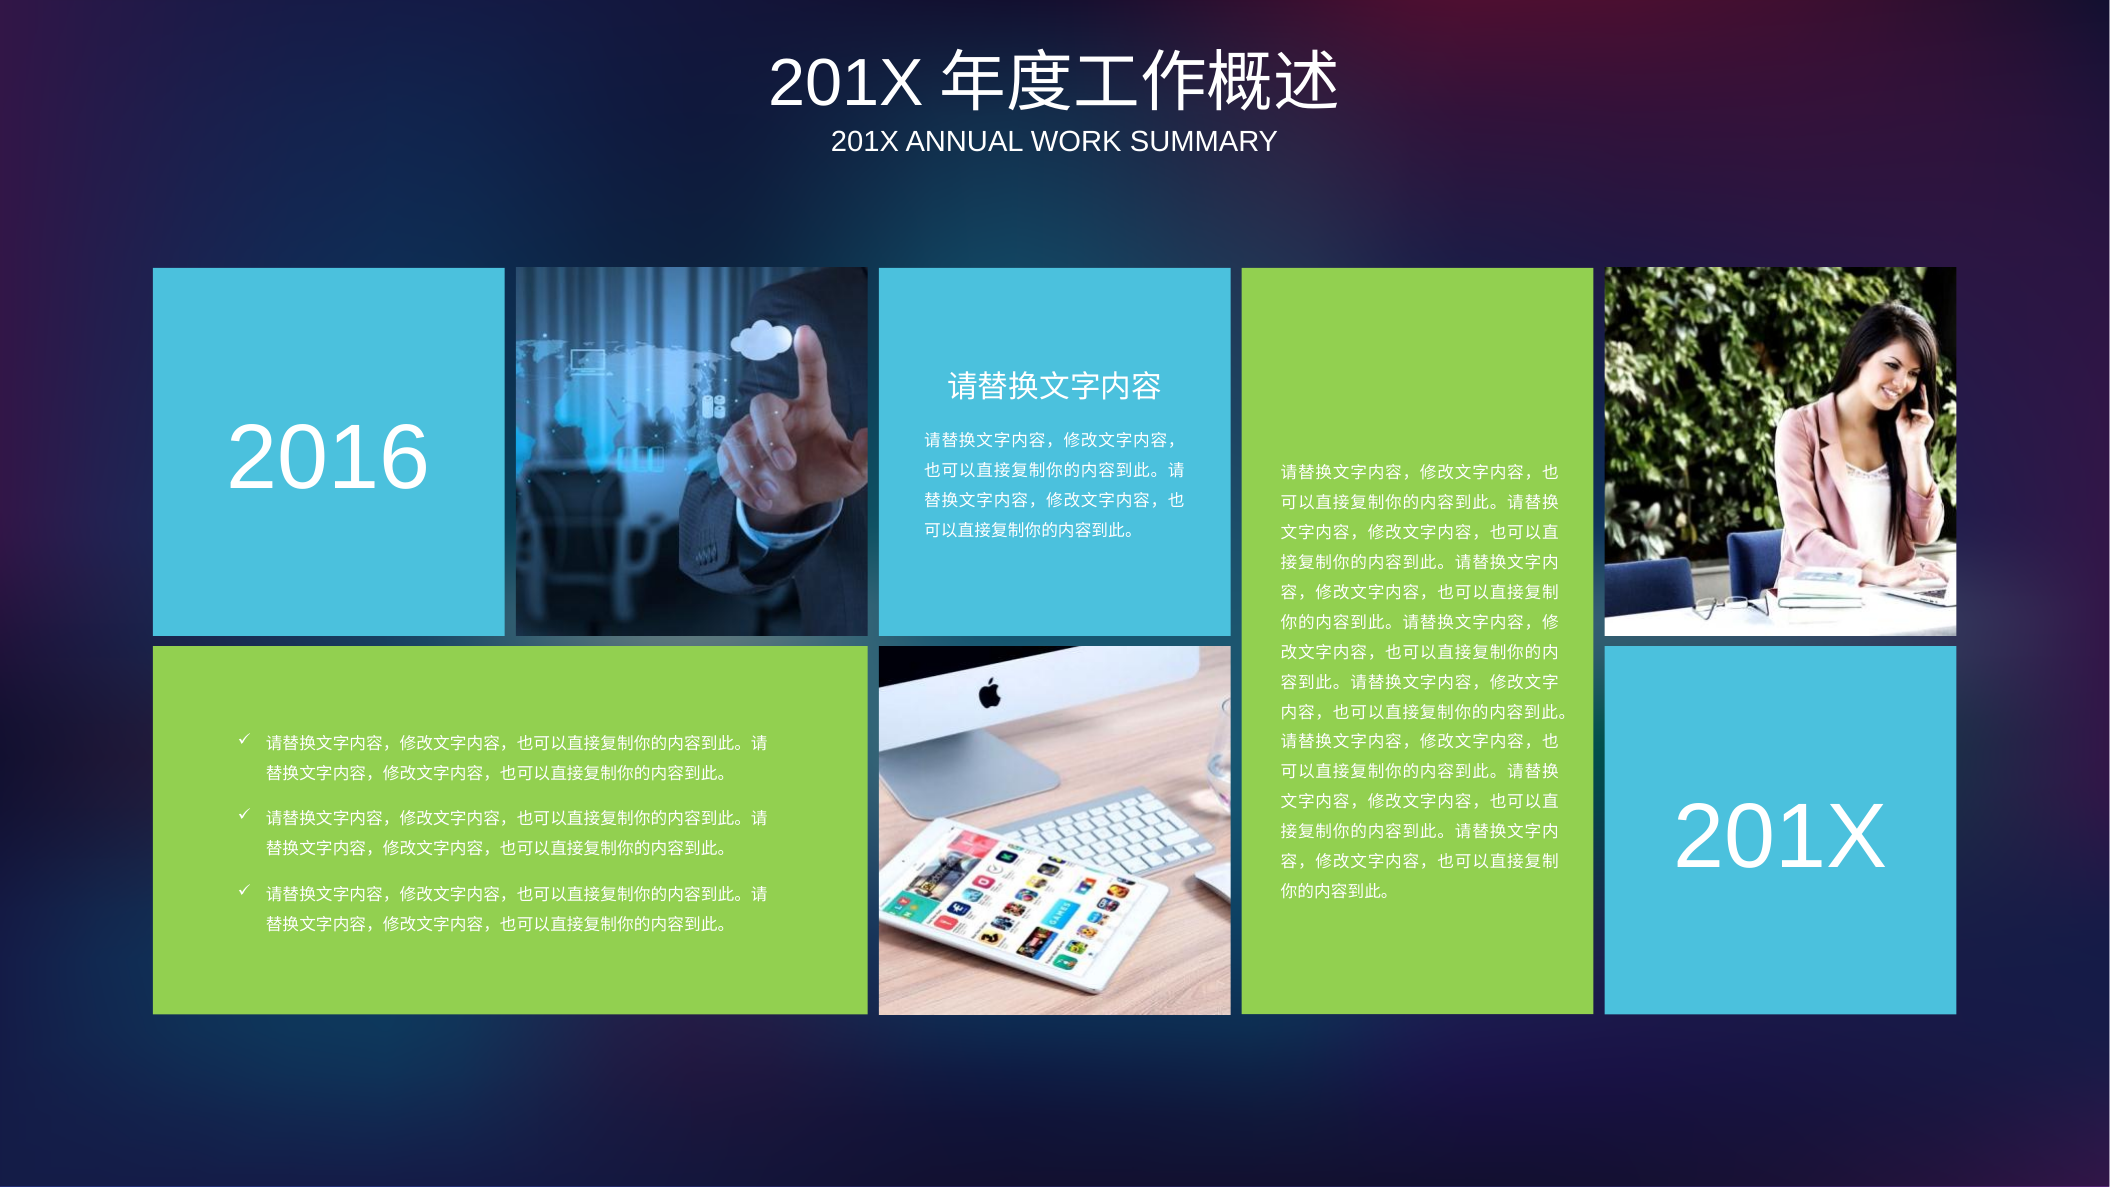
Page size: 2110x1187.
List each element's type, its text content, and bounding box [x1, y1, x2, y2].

text_box [1604, 267, 1957, 637]
text_box 请替换文字内容，修改文字内容，也可以直接复制你的内容到此。请替换文字内容，修改文字内容，也可以直接复制你的内容到此。请替换文字内容，修改文字内容，也可以直接复制你的内容到此。请替换文字内容，修改文字内容，也可以直接复制你的内容到此。请替换文字内容，修改文字内容，也可以直接复制你的内容到此。请替换文字内容，修改文字内容，也可以直接复制你的内容到此。请替换文字内容，修改文字内容，也可以直接复制你的内容到此。请替换文字内容，修改文字内容，也可以直接复制你的内容到此。 [1280, 451, 1560, 902]
text_box 请替换文字内容 [924, 366, 1186, 404]
text_box [1241, 267, 1594, 1015]
text_box 请替换文字内容，修改文字内容，也可以直接复制你的内容到此。请替换文字内容，修改文字内容，也可以直接复制你的内容到此。 请替换文字内容，修改文字内容，也可以直接复制你的内容到此。请替换文字内容，修改文字内容，也可以直接复制你的内容到此。 请替换文字内容，修改文字内容，也可以直接复制你的内容到此。请替换文字内容，修改文字内容，也可以直接复制你的内容到此。 [237, 722, 775, 934]
text_box 201X年度工作概述 [730, 38, 1379, 119]
text_box 201X [1604, 645, 1957, 1015]
text_box [515, 267, 869, 637]
text_box 201X ANNUAL WORK SUMMARY [824, 122, 1285, 158]
text_box 请替换文字内容，修改文字内容，也可以直接复制你的内容到此。请替换文字内容，修改文字内容，也可以直接复制你的内容到此。 [924, 420, 1186, 541]
picture [0, 0, 2110, 1187]
text_box [878, 267, 1232, 637]
text_box [152, 645, 869, 1015]
text_box 2016 [152, 267, 506, 637]
text_box [878, 645, 1232, 1015]
